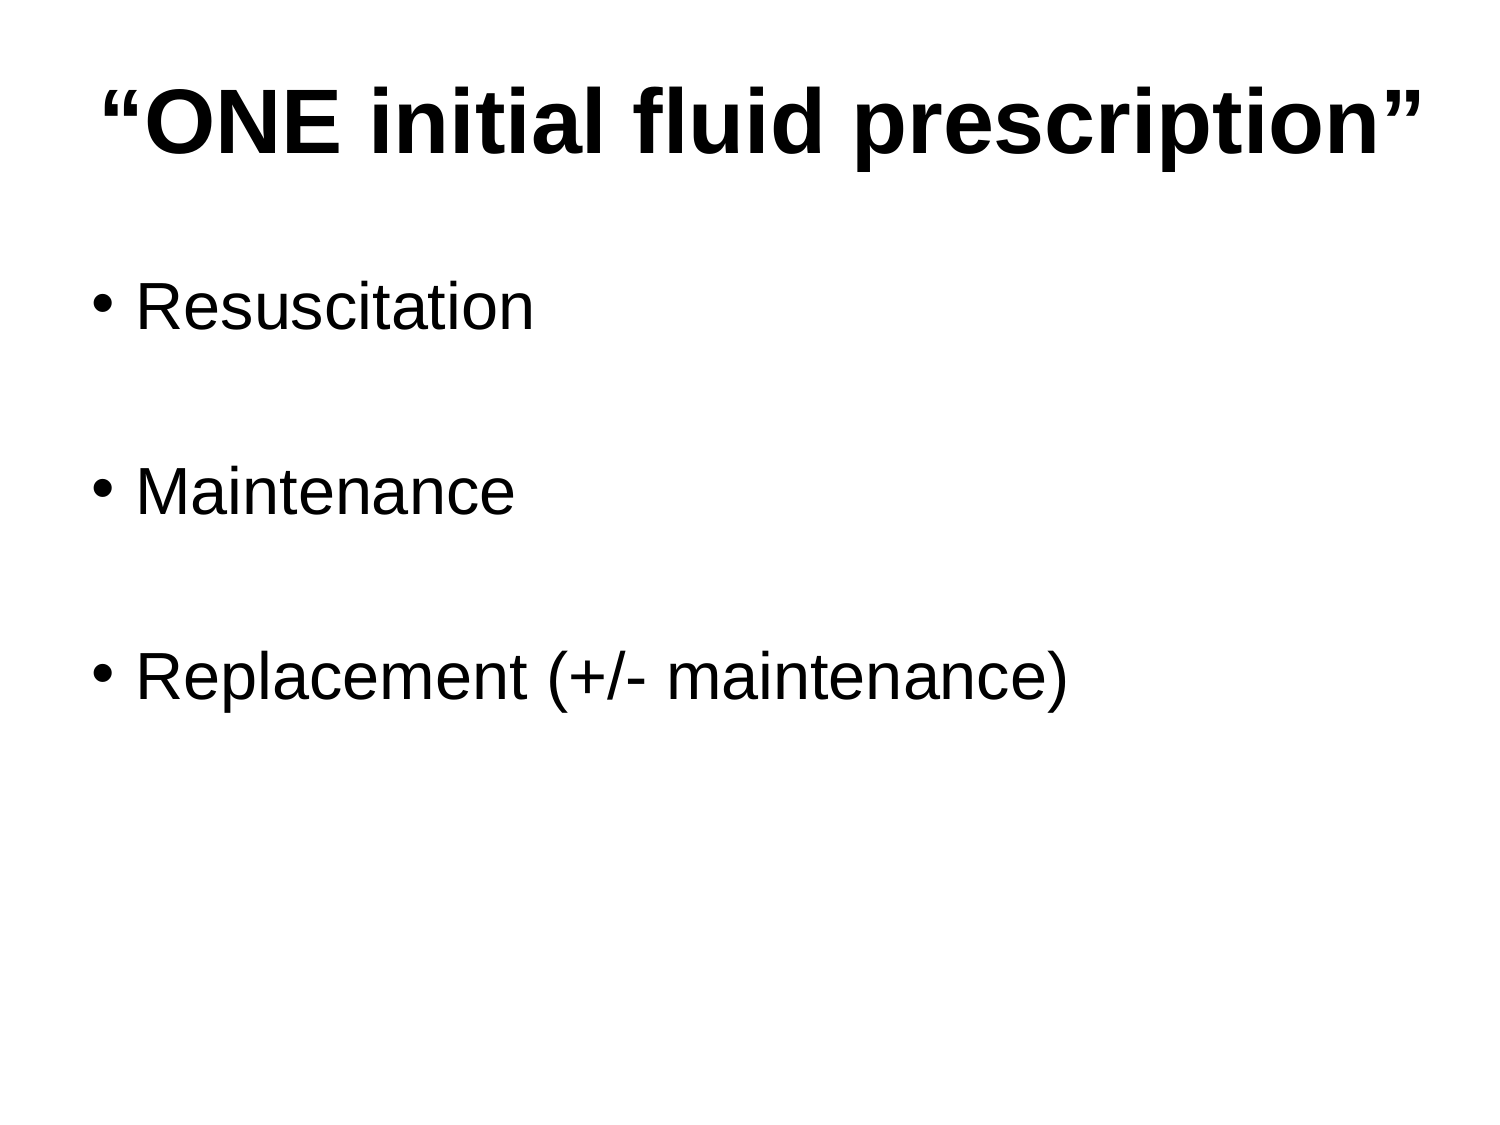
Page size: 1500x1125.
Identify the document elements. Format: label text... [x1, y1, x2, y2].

text_box “ONE initial fluid prescription” [83, 54, 1444, 180]
text_box Resuscitation Maintenance Replacement (+/- maintenance) [76, 255, 1450, 720]
